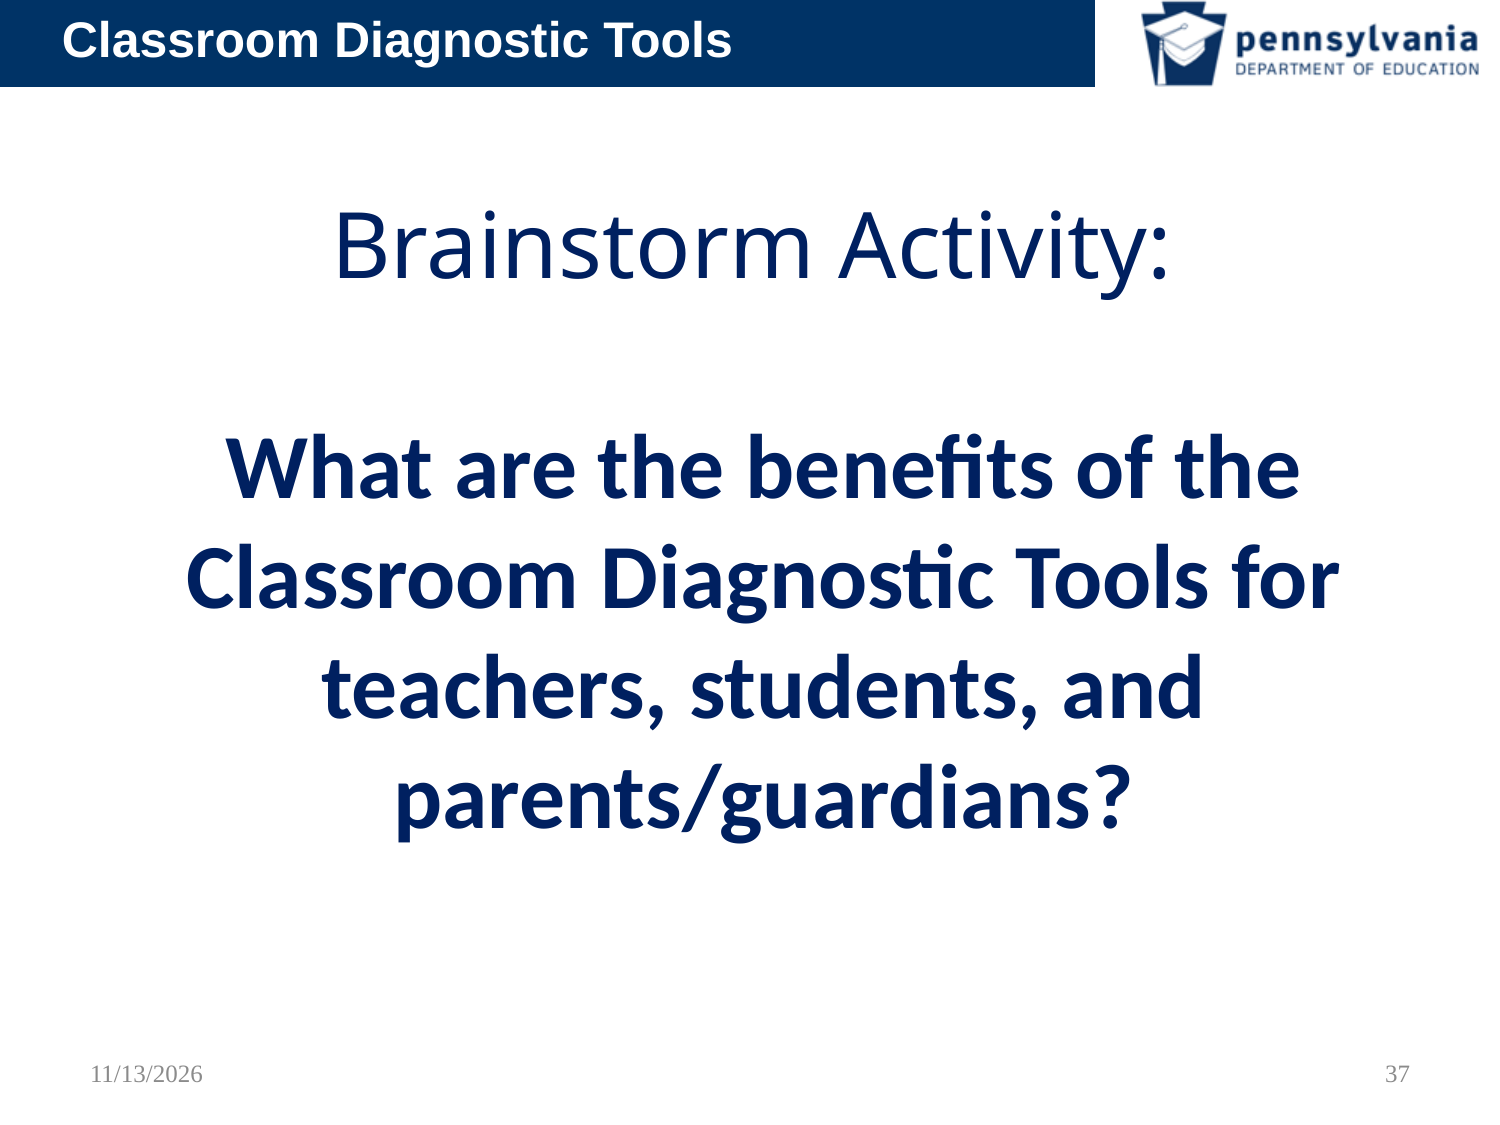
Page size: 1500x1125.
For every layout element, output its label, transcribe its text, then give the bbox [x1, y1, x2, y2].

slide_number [75, 1042, 425, 1103]
slide_number 37 [1074, 1042, 1425, 1103]
title Brainstorm Activity: What are the benefits of the Classroom Diagnostic Tools for teachers, students, and parents/guardians? [88, 147, 1440, 336]
picture [1134, 0, 1485, 90]
